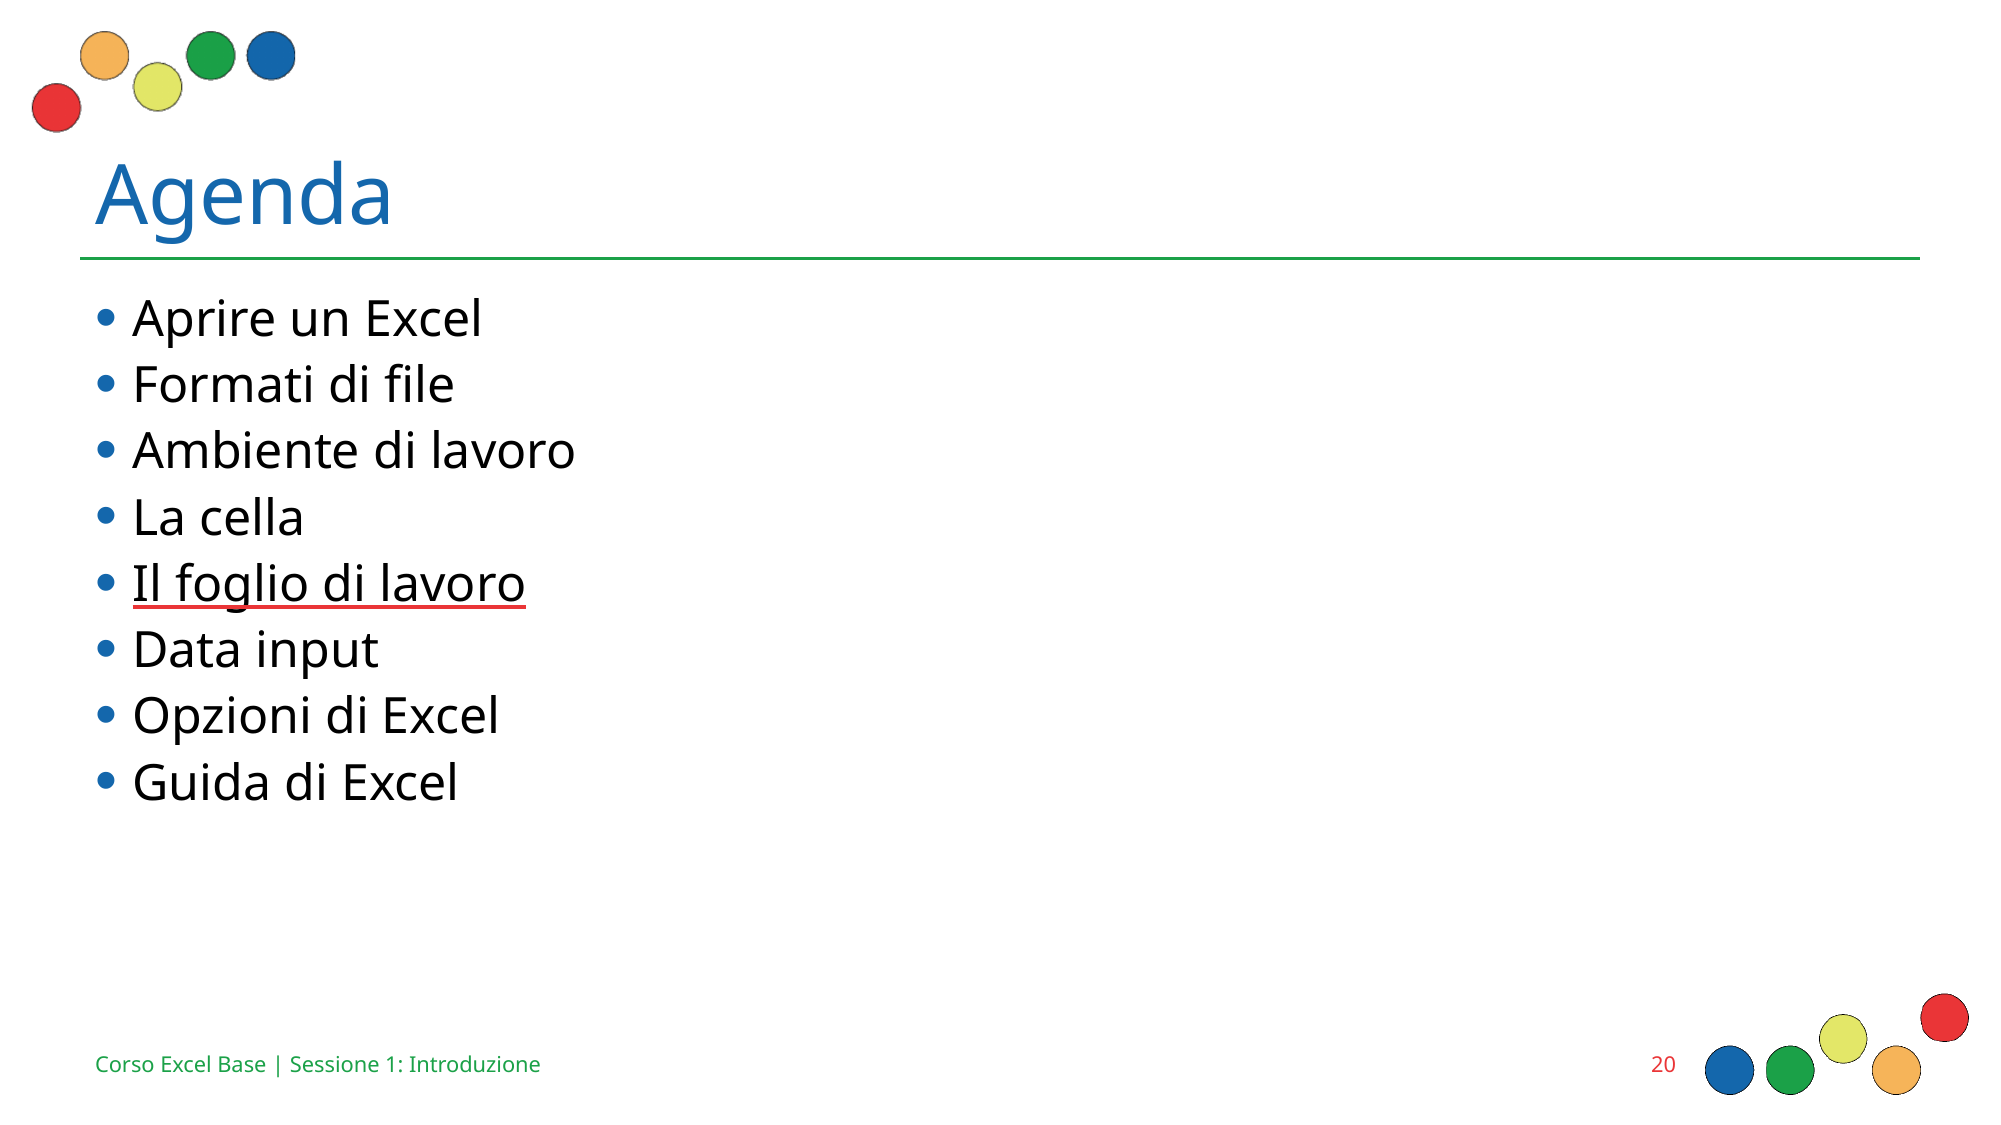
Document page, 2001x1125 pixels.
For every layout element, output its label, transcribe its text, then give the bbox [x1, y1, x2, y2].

slide_number 20 [1583, 1035, 1692, 1096]
picture [29, 30, 295, 135]
list Aprire un Excel Formati di file Ambiente di lavoro La cella Il foglio di lavoro Data input Opzioni di Excel Guida di Excel [80, 278, 1920, 1011]
picture [1704, 990, 1971, 1096]
title Agenda [80, 123, 1920, 259]
footer Corso Excel Base | Sessione 1: Introduzione [80, 1035, 1571, 1096]
